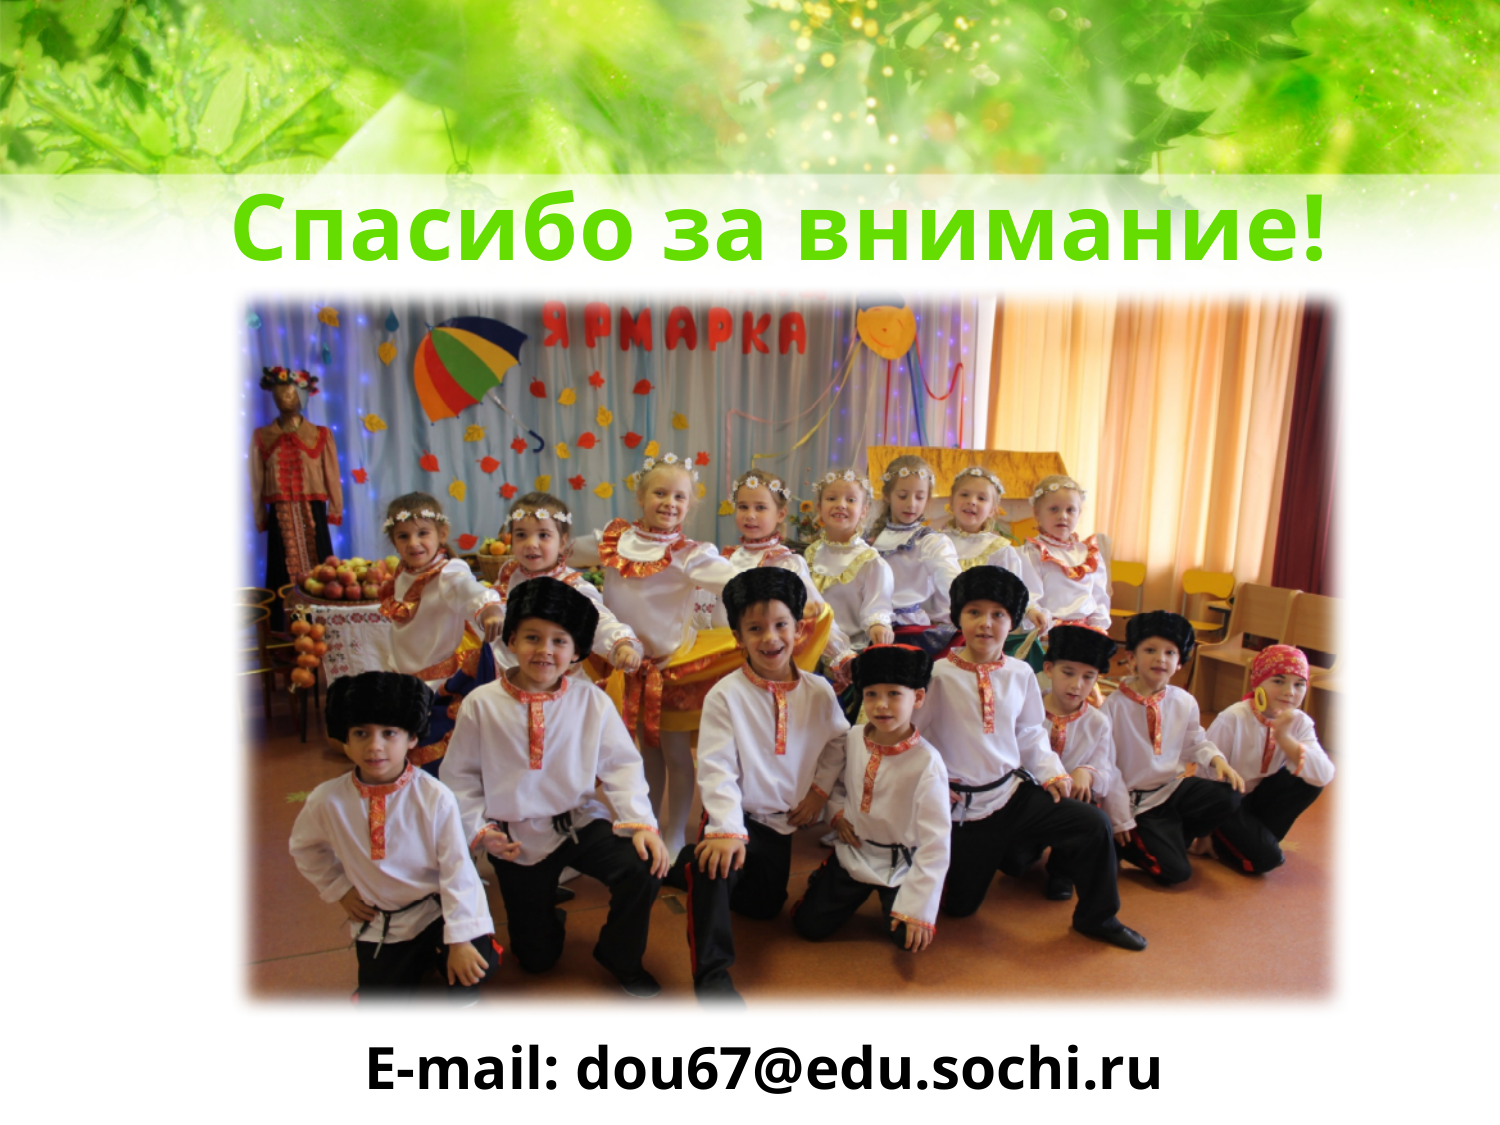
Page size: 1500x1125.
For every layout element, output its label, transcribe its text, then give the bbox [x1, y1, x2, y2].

picture [0, 0, 1500, 1125]
text_box E-mail: dou67@edu.sochi.ru [195, 1007, 1333, 1125]
text_box Спасибо за внимание! [210, 160, 1349, 279]
